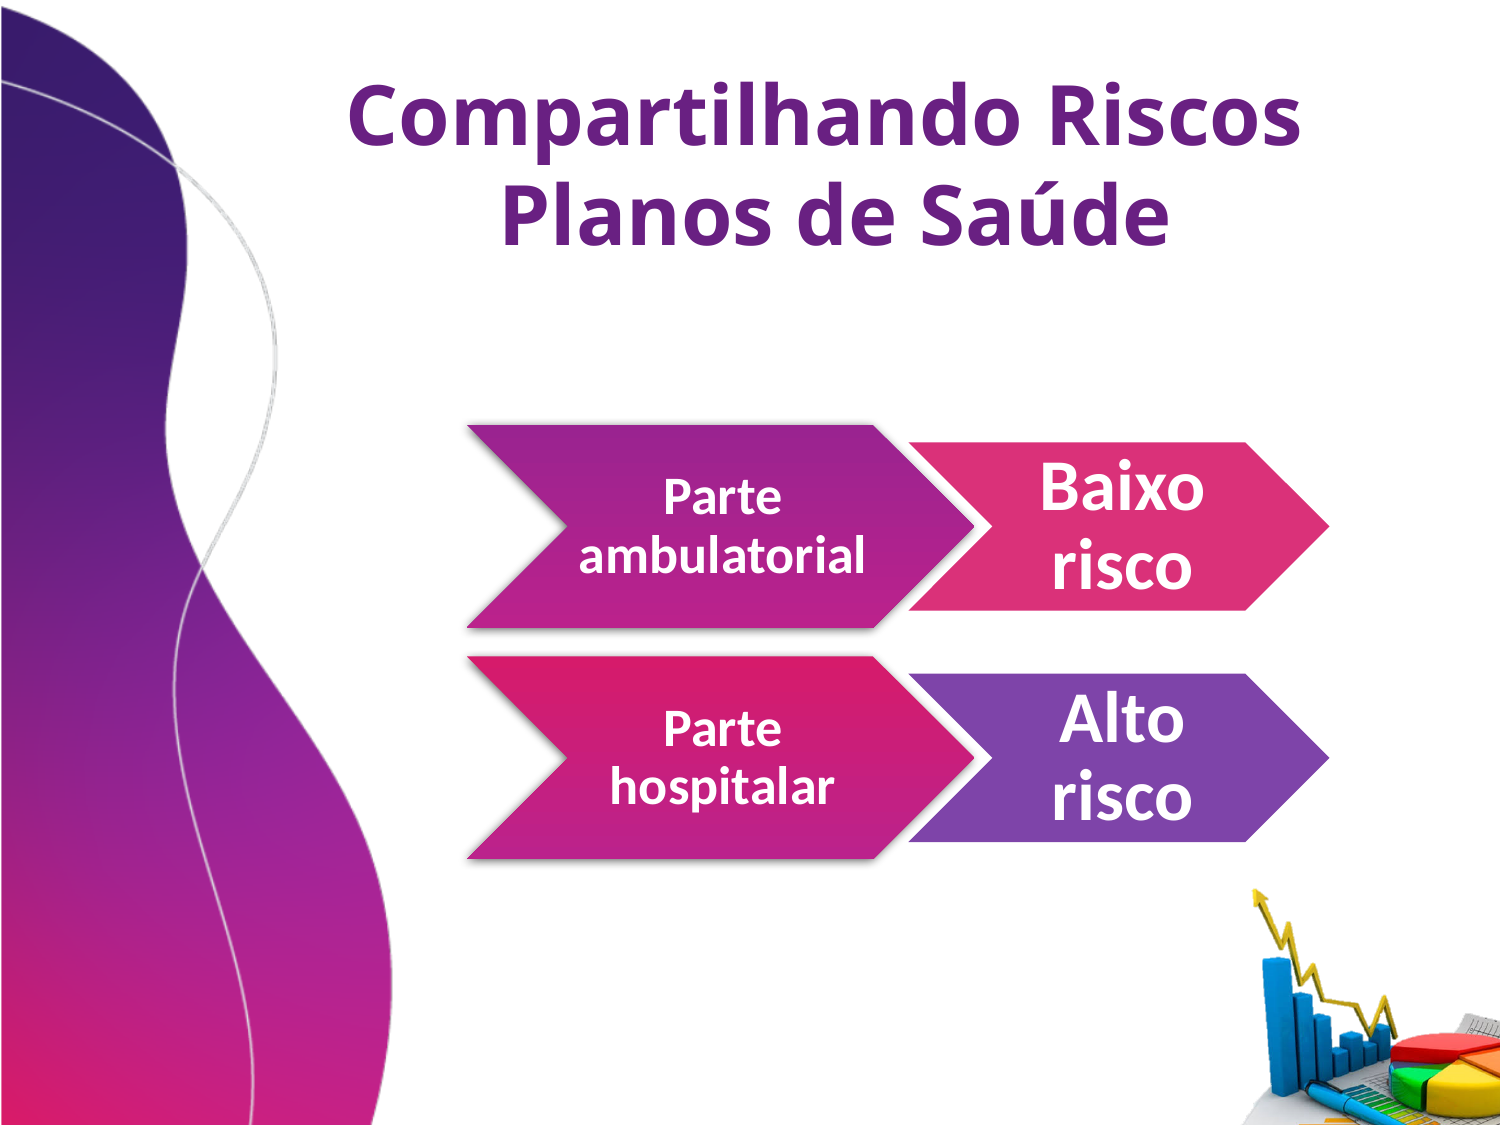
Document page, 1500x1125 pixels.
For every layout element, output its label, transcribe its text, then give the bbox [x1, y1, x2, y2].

picture [2, 2, 405, 1125]
title Compartilhando Riscos Planos de Saúde [206, 54, 1465, 272]
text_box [466, 337, 1330, 947]
picture [1198, 881, 1500, 1125]
